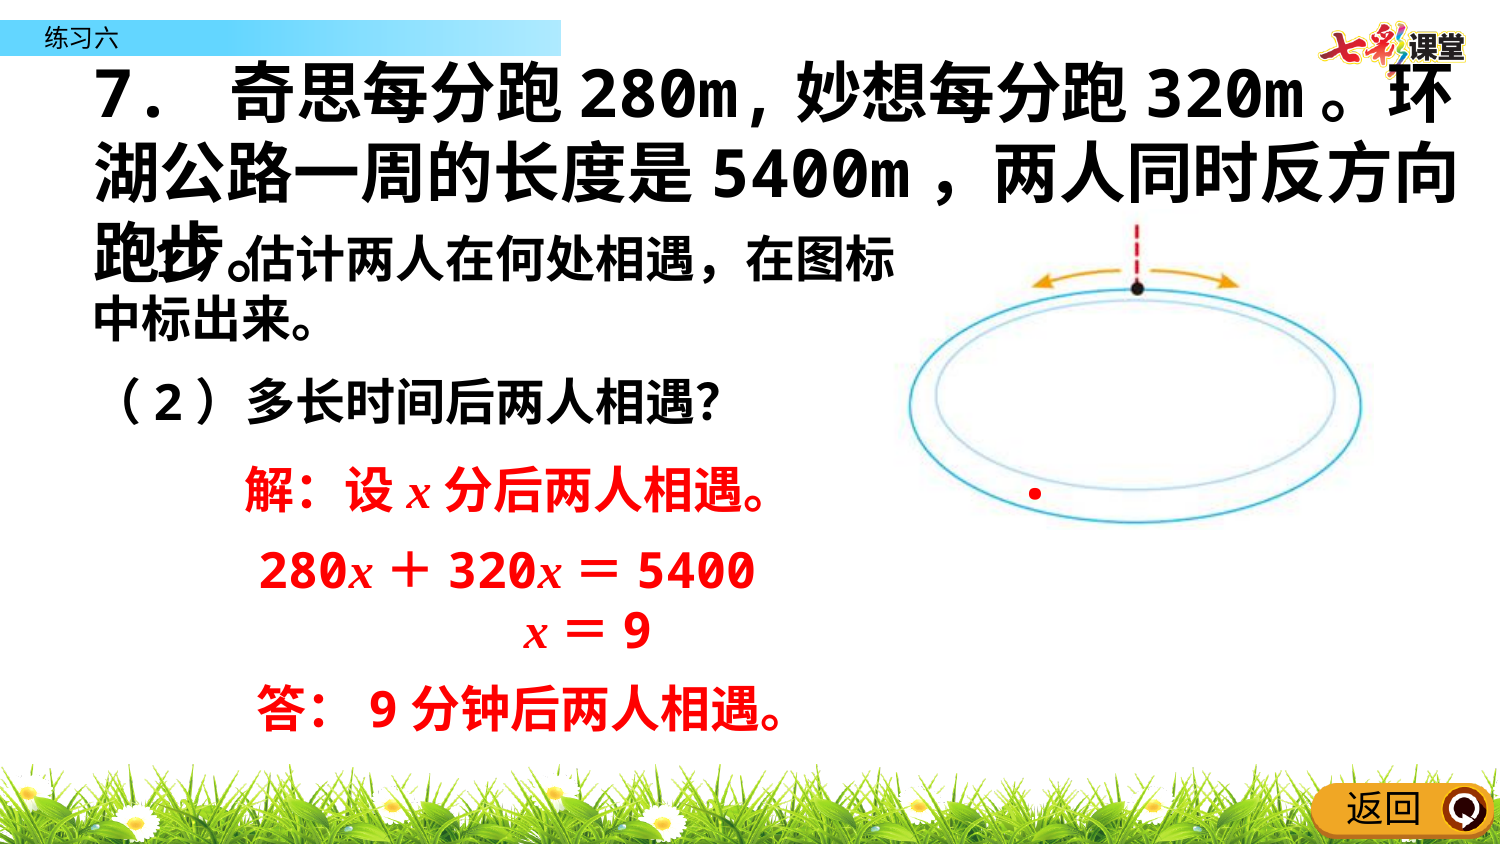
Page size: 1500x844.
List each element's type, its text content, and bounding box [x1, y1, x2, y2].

text_box 答：9分钟后两人相遇。 [241, 669, 826, 745]
text_box （1）估计两人在何处相遇，在图标中标出来。 [76, 219, 886, 355]
picture [891, 208, 1374, 530]
text_box （2）多长时间后两人相遇？ [76, 362, 808, 438]
text_box 280x＋320x＝5400 x＝9 [244, 530, 772, 666]
picture [0, 764, 1500, 844]
picture [1316, 20, 1468, 43]
text_box 7. 奇思每分跑280m,妙想每分跑320m。环湖公路一周的长度是5400m，两人同时反方向跑步。 [78, 43, 1500, 299]
text_box 解：设x分后两人相遇。 [229, 451, 809, 526]
